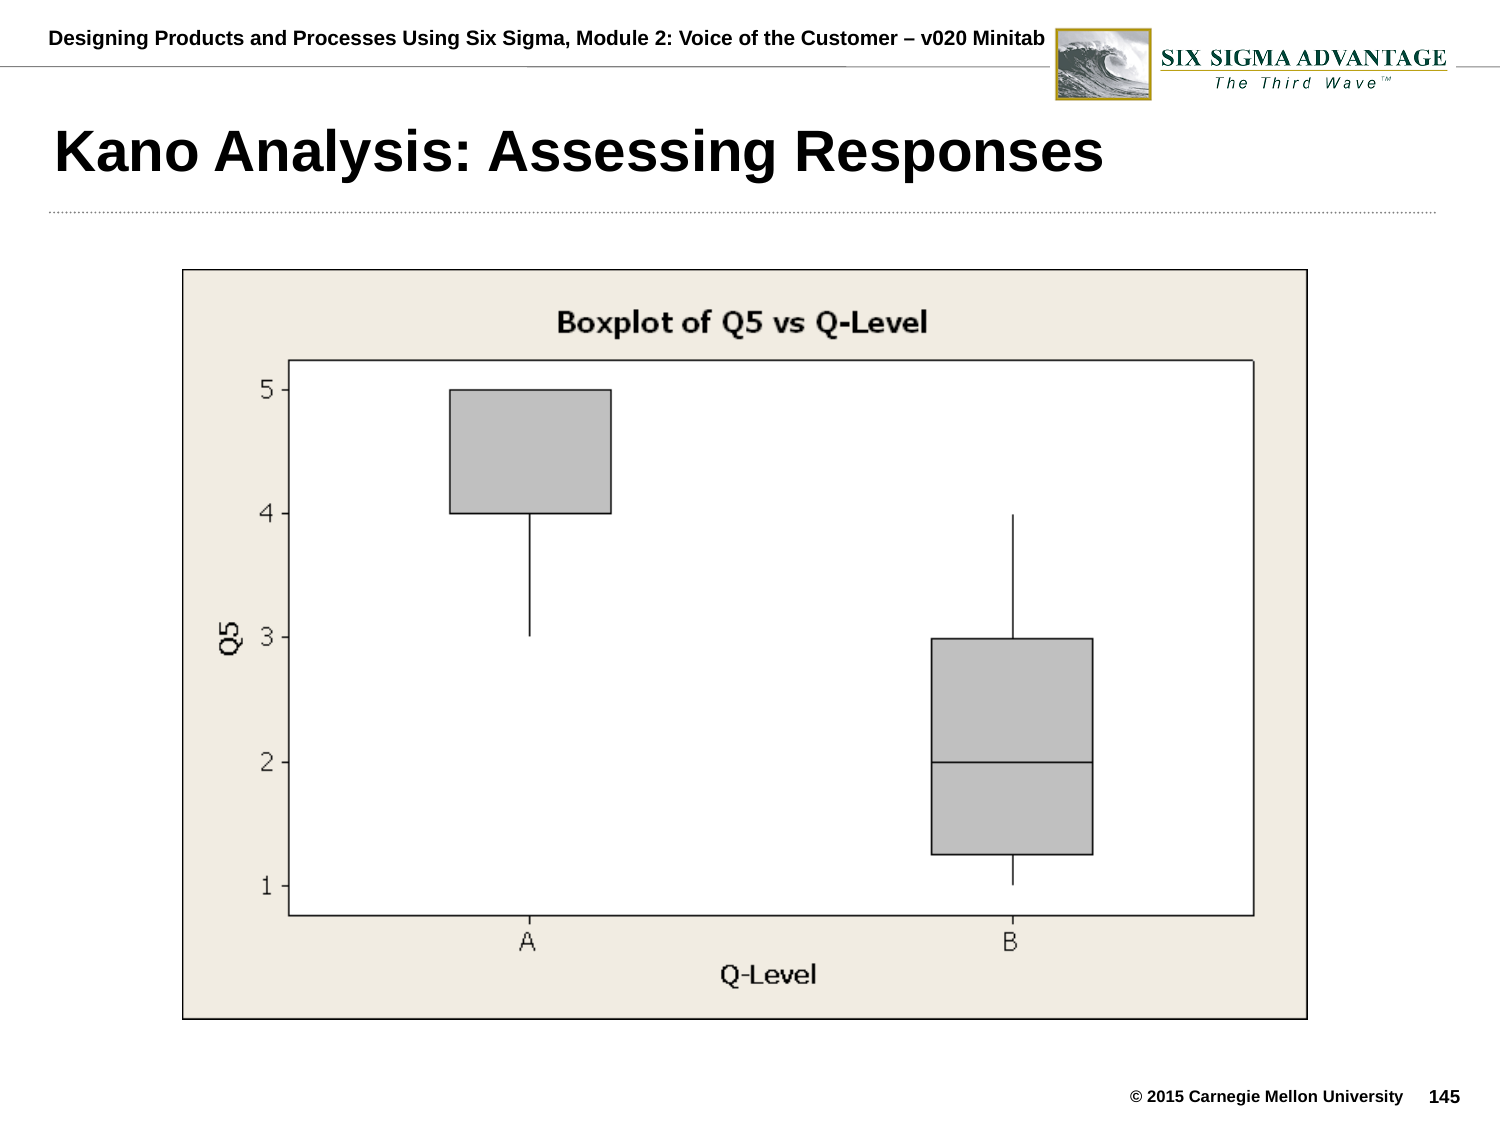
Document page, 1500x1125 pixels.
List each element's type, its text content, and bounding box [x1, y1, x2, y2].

title Kano Analysis: Assessing Responses [54, 127, 1450, 184]
picture [1049, 24, 1456, 104]
picture [182, 269, 1308, 1021]
